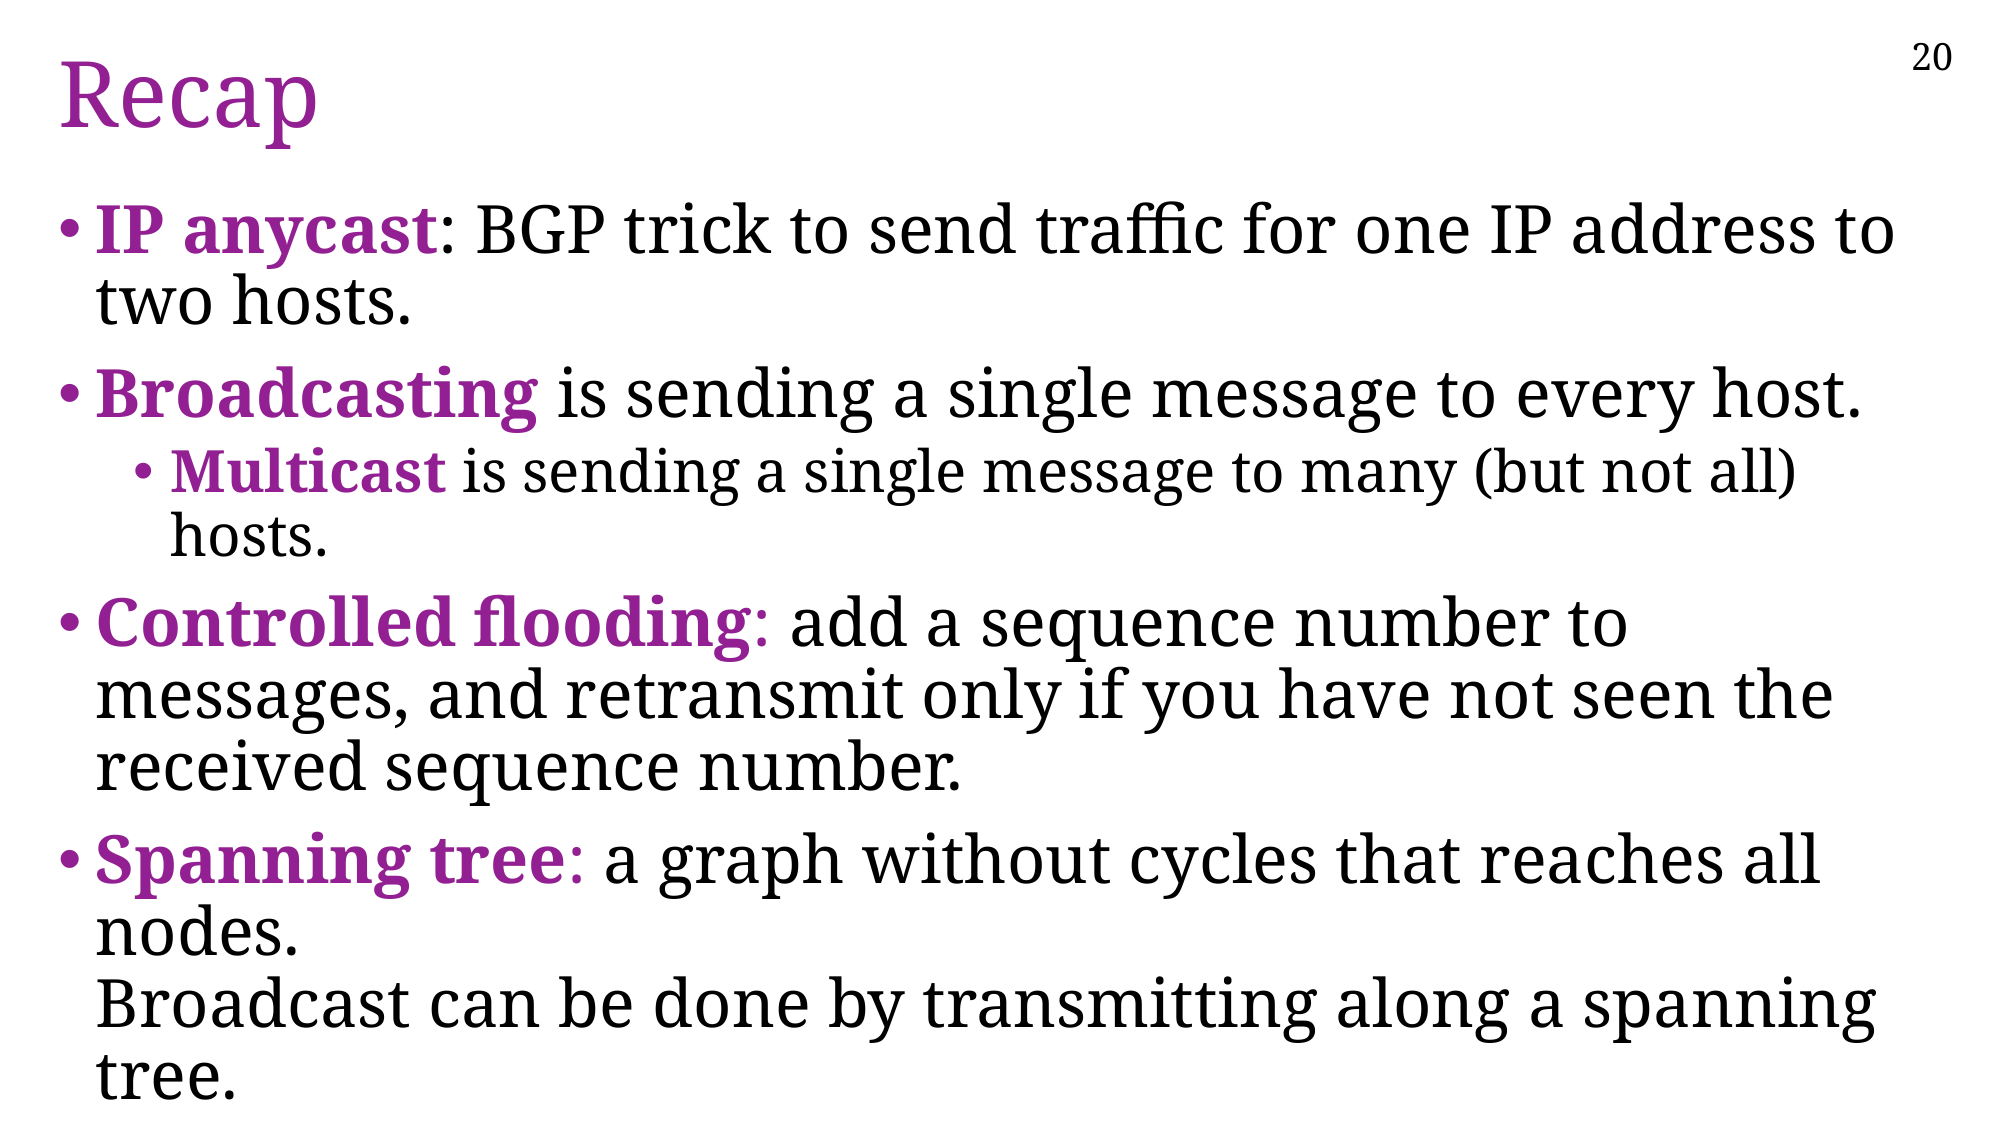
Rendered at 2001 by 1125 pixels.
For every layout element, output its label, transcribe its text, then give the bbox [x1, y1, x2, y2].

list IP anycast: BGP trick to send traffic for one IP address to two hosts. Broadcasting is sending a single message to every host. Multicast is sending a single message to many (but not all) hosts. Controlled flooding: add a sequence number to messages, and retransmit only if you have not seen the received sequence number. Spanning tree: a graph without cycles that reaches all nodes. Broadcast can be done by transmitting along a spanning tree. Prim’s algorithm constructs a minimum-cost spanning tree Dijkstra’s algorithm constructs a shortest-path-from-root spanning tree [43, 188, 1953, 1106]
title Recap [43, 25, 1953, 171]
